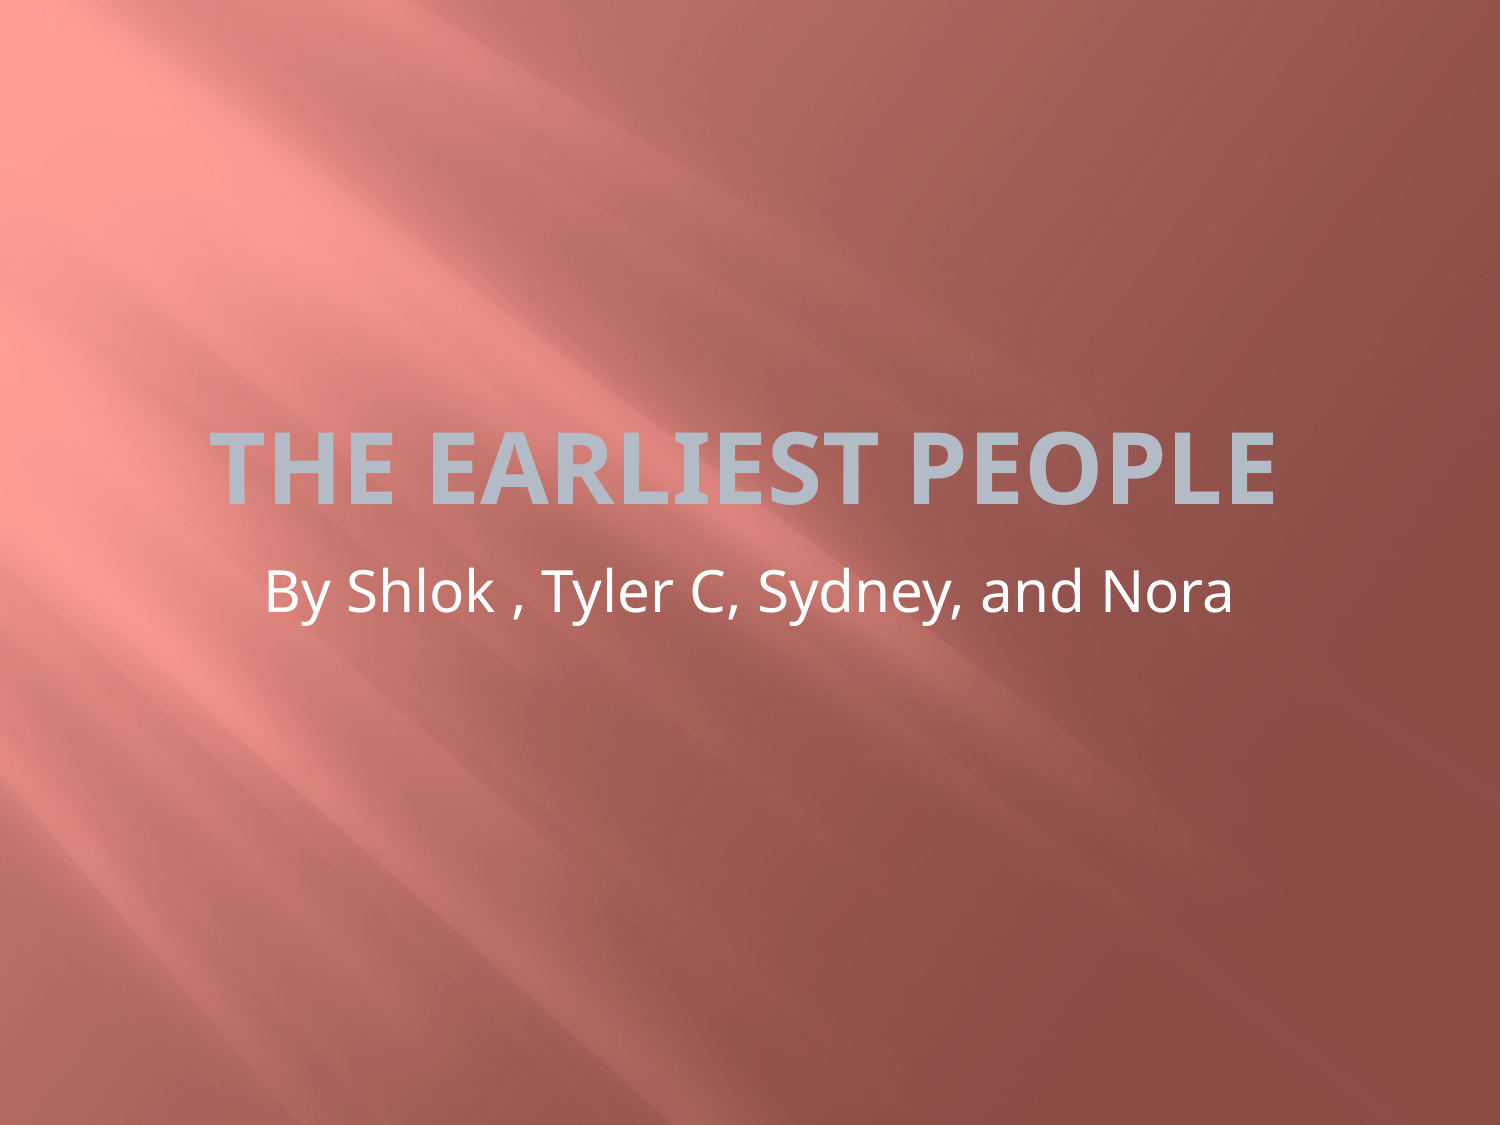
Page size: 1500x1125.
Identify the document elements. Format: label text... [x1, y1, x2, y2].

title The Earliest People [69, 224, 1420, 525]
subtitle By Shlok , Tyler C, Sydney, and Nora [225, 546, 1275, 834]
